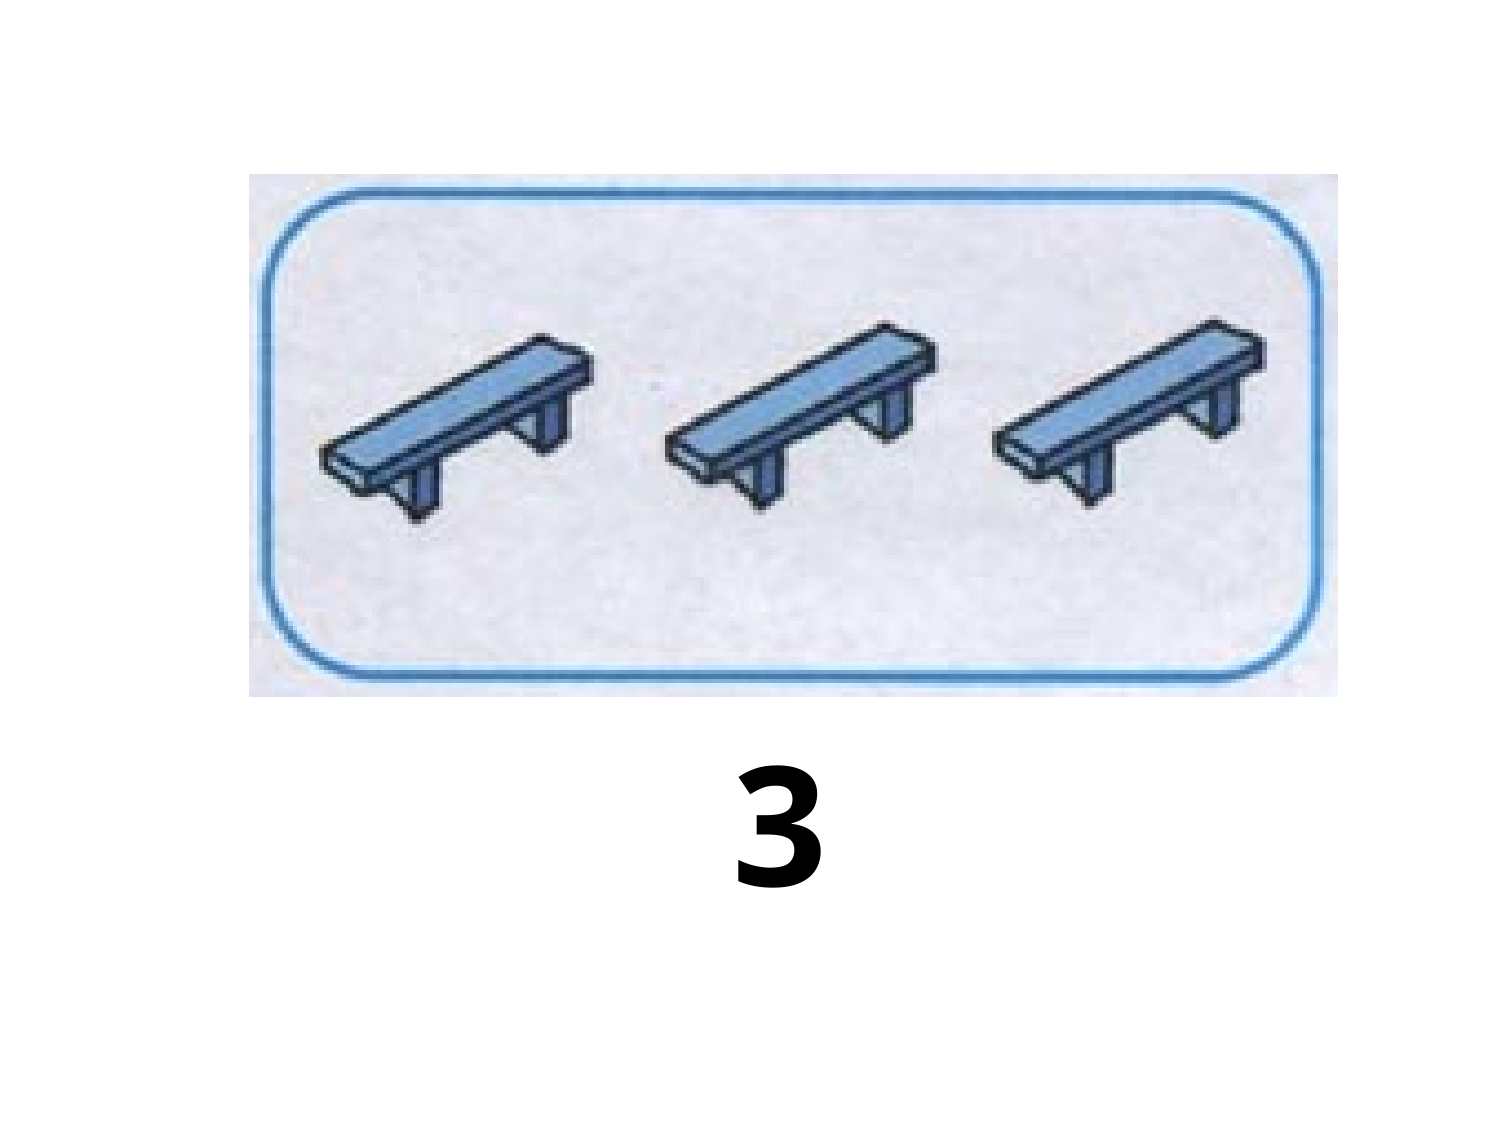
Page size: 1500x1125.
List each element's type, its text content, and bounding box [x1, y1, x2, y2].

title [249, 174, 1338, 697]
text_box 3 [718, 712, 844, 928]
